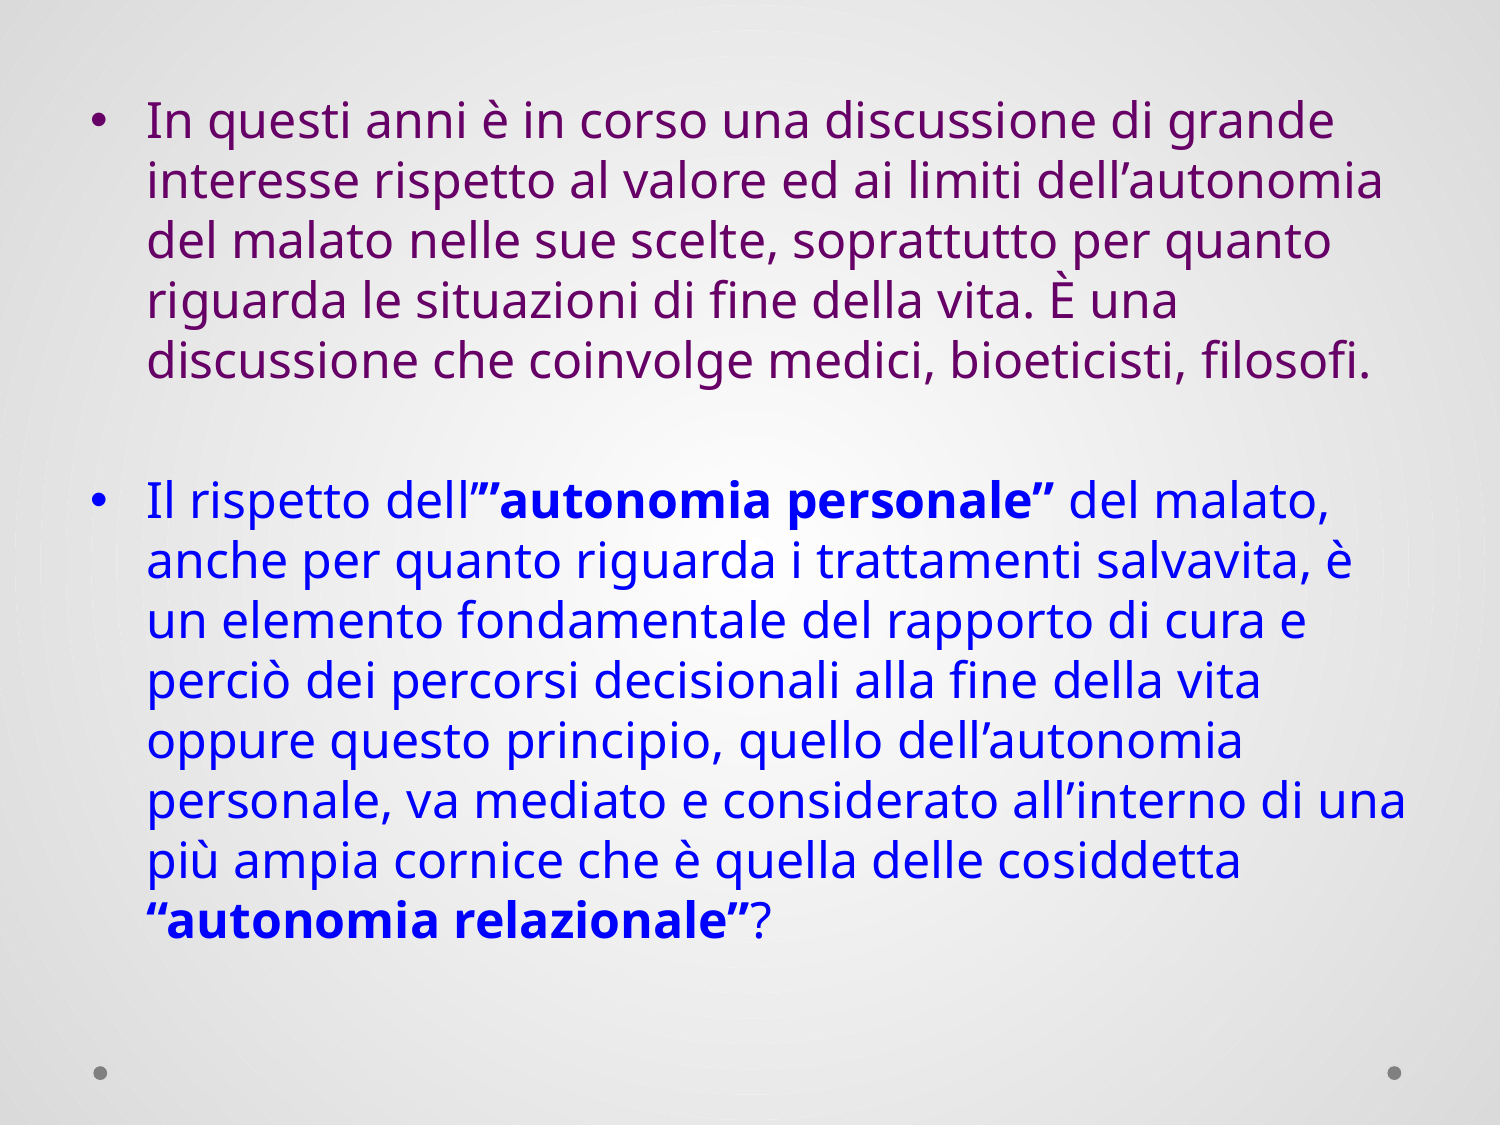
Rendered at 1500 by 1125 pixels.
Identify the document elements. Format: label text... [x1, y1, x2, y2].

list In questi anni è in corso una discussione di grande interesse rispetto al valore ed ai limiti dell’autonomia del malato nelle sue scelte, soprattutto per quanto riguarda le situazioni di fine della vita. È una discussione che coinvolge medici, bioeticisti, filosofi. Il rispetto dell’”autonomia personale” del malato, anche per quanto riguarda i trattamenti salvavita, è un elemento fondamentale del rapporto di cura e perciò dei percorsi decisionali alla fine della vita oppure questo principio, quello dell’autonomia personale, va mediato e considerato all’interno di una più ampia cornice che è quella delle cosiddetta “autonomia relazionale”? [75, 81, 1425, 1030]
